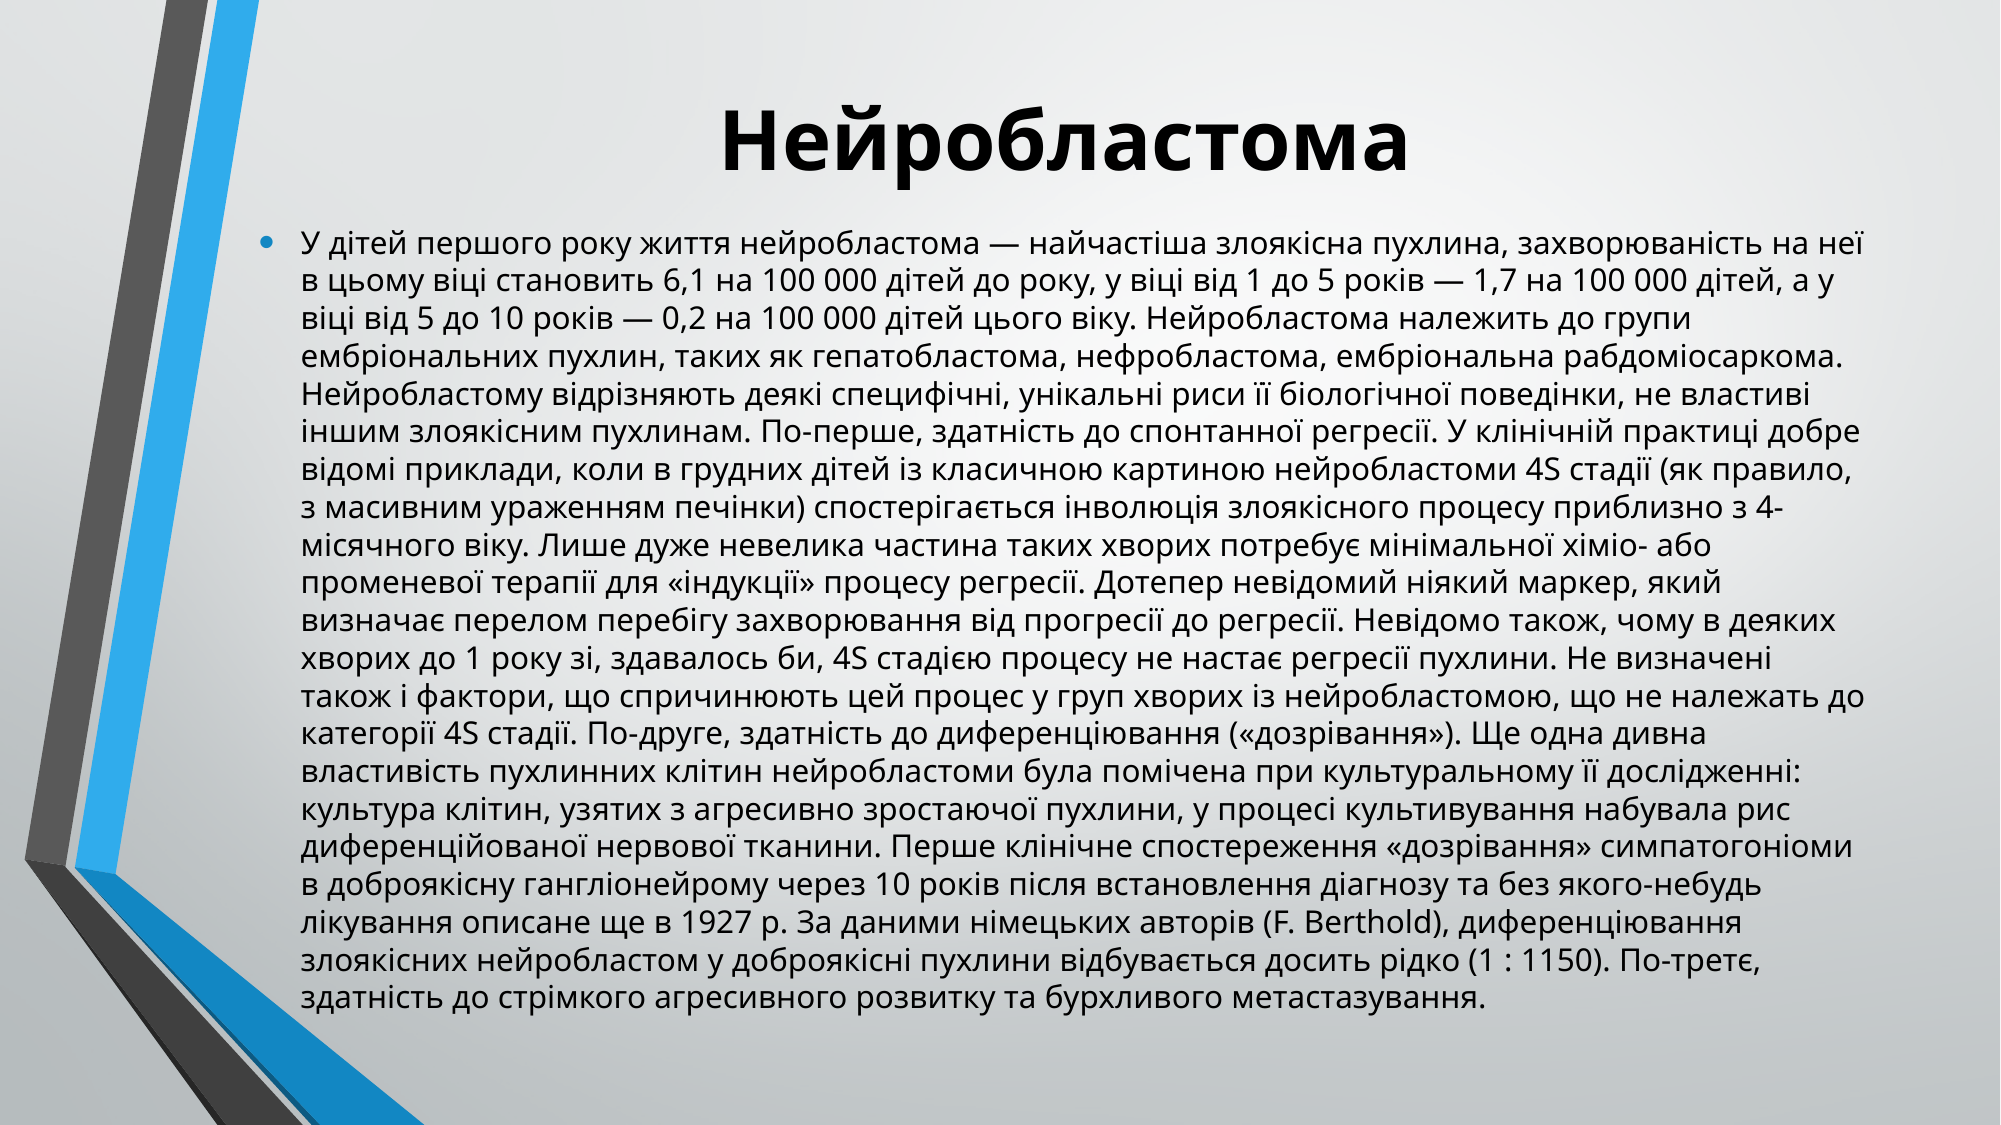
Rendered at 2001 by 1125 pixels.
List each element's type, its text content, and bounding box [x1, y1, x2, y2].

list У дітей першого року життя нейробластома — найчастіша злоякісна пухлина, захворюваність на неї в цьому віці становить 6,1 на 100 000 дітей до року, у віці від 1 до 5 років — 1,7 на 100 000 дітей, а у віці від 5 до 10 років — 0,2 на 100 000 дітей цього віку. Нейробластома належить до групи ембріональних пухлин, таких як гепатобластома, нефробластома, ембріональна рабдоміосаркома. Нейробластому відрізняють деякі специфічні, унікальні риси її біологічної поведінки, не властиві іншим злоякісним пухлинам. По-перше, здатність до спонтанної регресії. У клінічній практиці добре відомі приклади, коли в грудних дітей із класичною картиною нейробластоми 4S стадії (як правило, з масивним ураженням печінки) спостерігається інволюція злоякісного процесу приблизно з 4-місячного віку. Лише дуже невелика частина таких хворих потребує мінімальної хіміо- або променевої терапії для «індукції» процесу регресії. Дотепер невідомий ніякий маркер, який визначає перелом перебігу захворювання від прогресії до регресії. Невідомо також, чому в деяких хворих до 1 року зі, здавалось би, 4S стадією процесу не настає регресії пухлини. Не визначені також і фактори, що спричинюють цей процес у груп хворих із нейробластомою, що не належать до категорії 4S стадії. По-друге, здатність до диференціювання («дозрівання»). Ще одна дивна властивість пухлинних клітин нейробластоми була помічена при культуральному її дослідженні: культура клітин, узятих з агресивно зростаючої пухлини, у процесі культивування набувала рис диференційованої нервової тканини. Перше клінічне спостереження «дозрівання» симпатогоніоми в доброякісну гангліонейрому через 10 років після встановлення діагнозу та без якого-небудь лікування описане ще в 1927 р. За даними німецьких авторів (F. Berthold), диференціювання злоякісних нейробластом у доброякісні пухлини відбувається досить рідко (1 : 1150). По-третє, здатність до стрімкого агресивного розвитку та бурхливого метастазування. [243, 207, 1887, 1031]
title Нейробластома [243, 68, 1887, 207]
